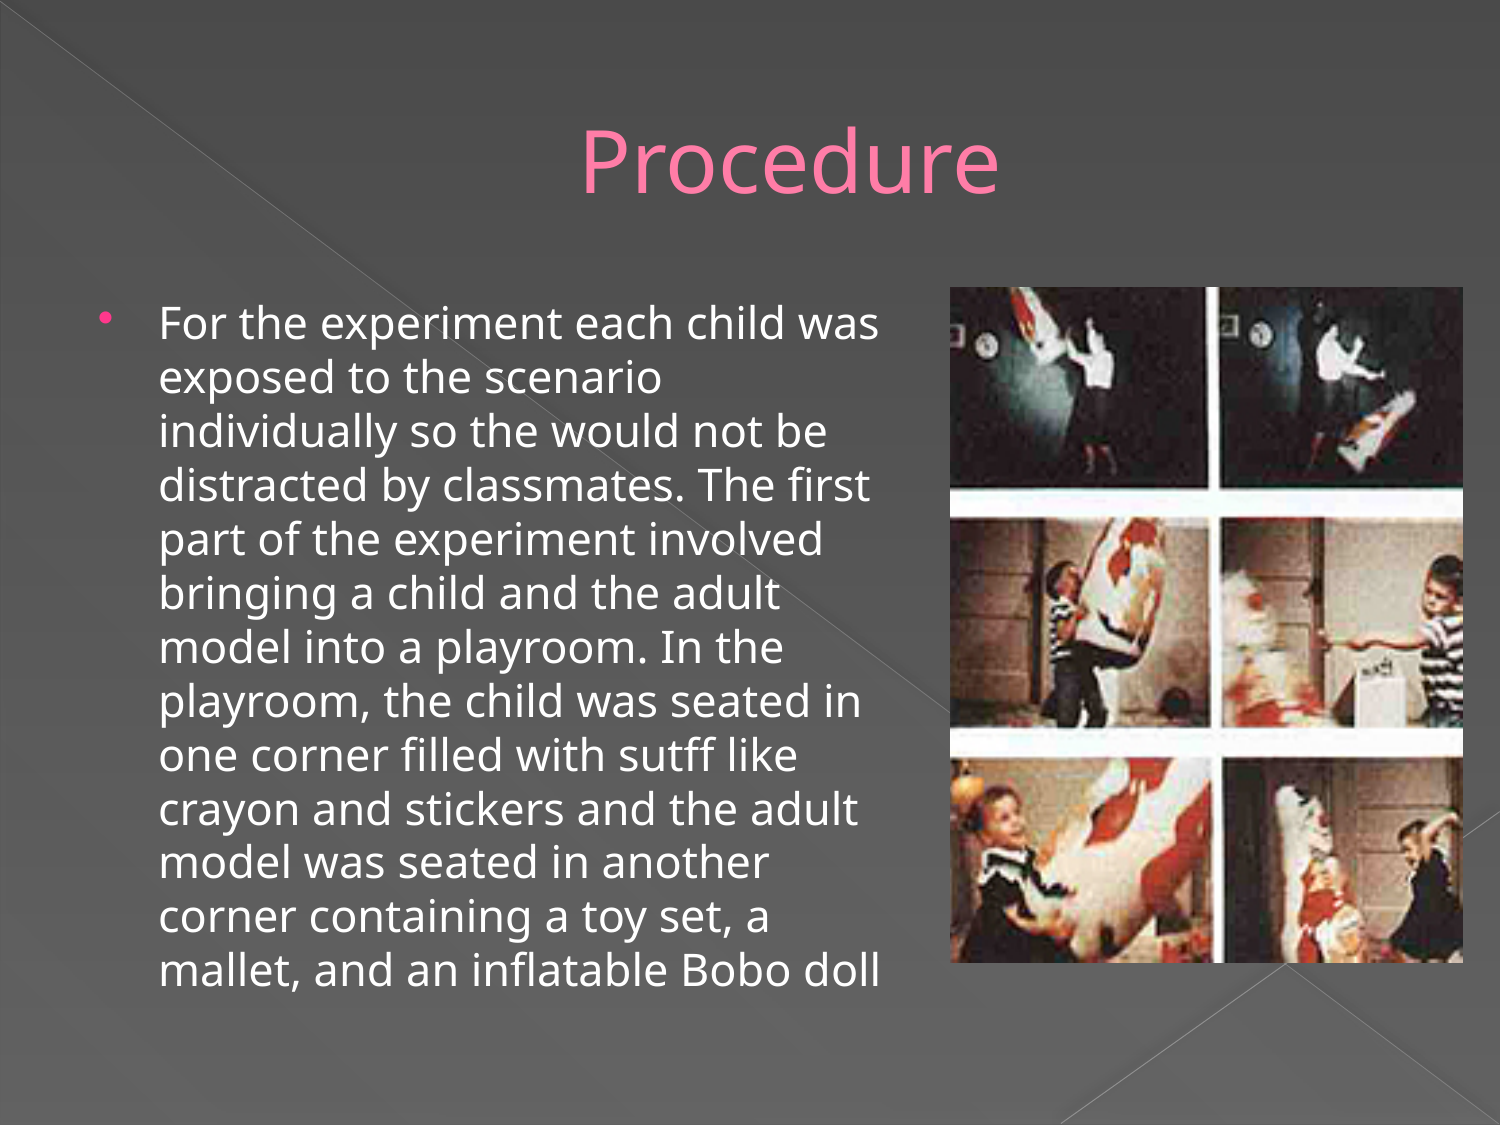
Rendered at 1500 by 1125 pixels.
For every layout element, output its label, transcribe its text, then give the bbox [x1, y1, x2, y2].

title Procedure [75, 43, 1425, 274]
list For the experiment each child was exposed to the scenario individually so the would not be distracted by classmates. The first part of the experiment involved bringing a child and the adult model into a playroom. In the playroom, the child was seated in one corner filled with sutff like crayon and stickers and the adult model was seated in another corner containing a toy set, a mallet, and an inflatable Bobo doll [75, 287, 900, 1059]
picture [949, 287, 1463, 963]
